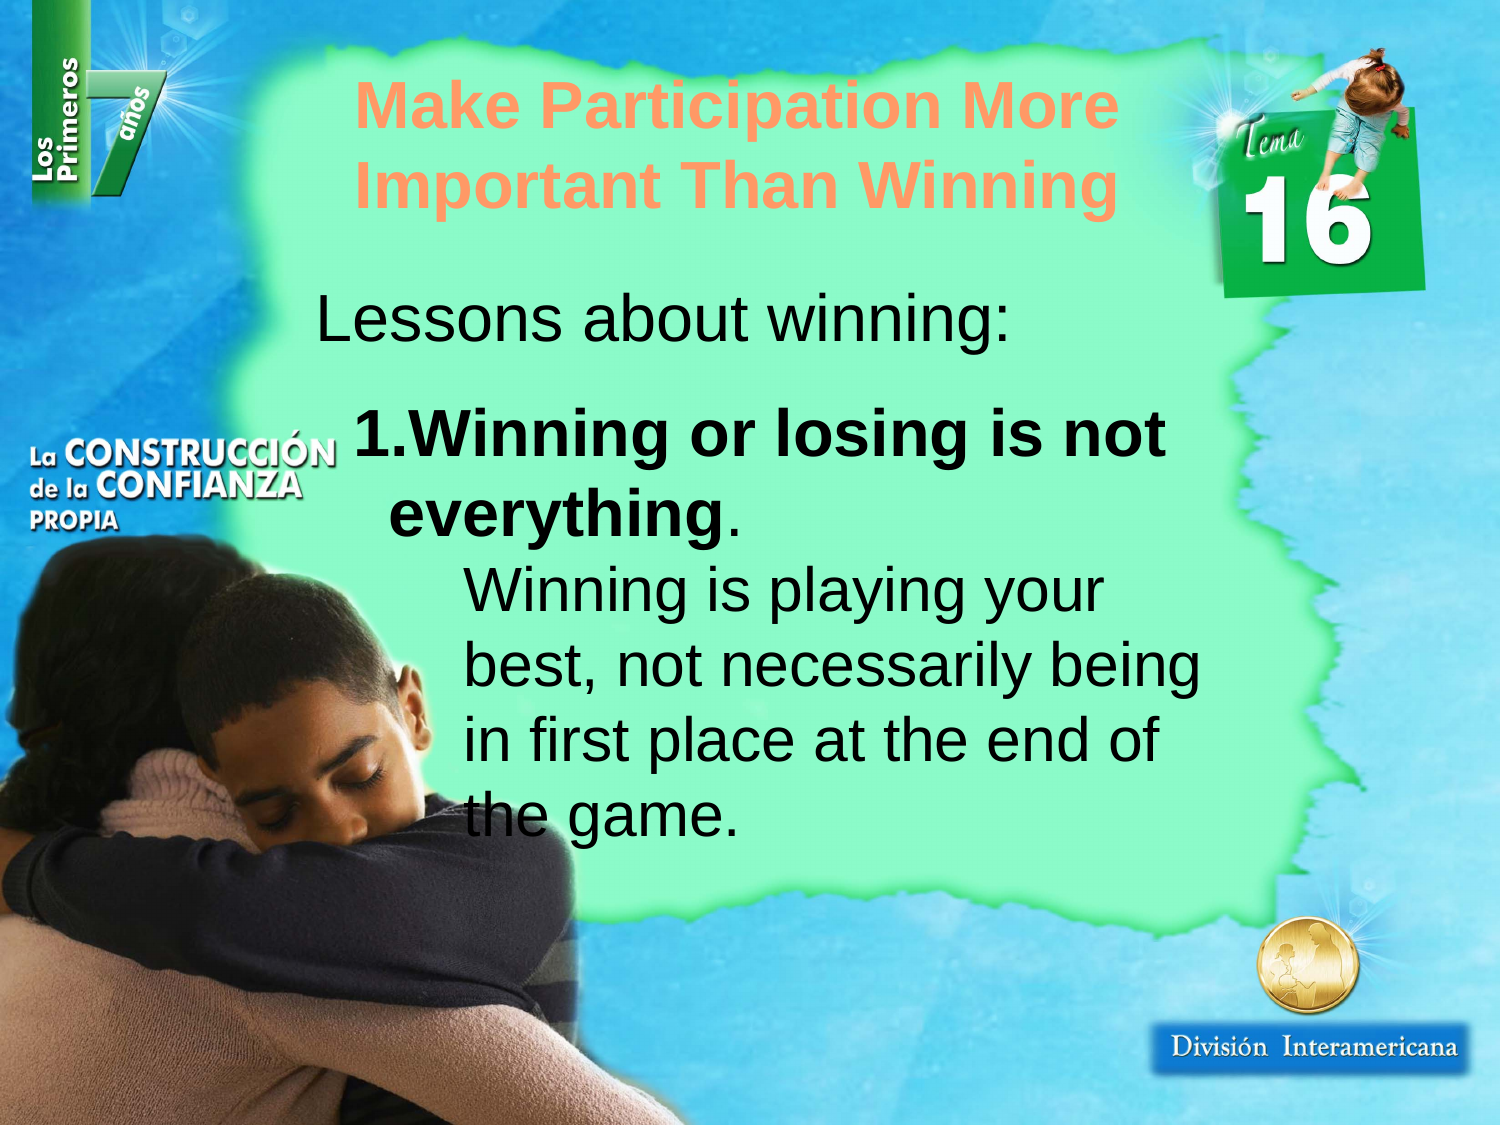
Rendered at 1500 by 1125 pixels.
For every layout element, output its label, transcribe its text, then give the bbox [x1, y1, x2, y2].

text_box Make Participation More Important Than Winning [253, 54, 1223, 230]
text_box Lessons about winning: Winning or losing is not everything. Winning is playing your best, not necessarily being in first place at the end of the game. [301, 267, 1270, 857]
picture [0, 0, 1500, 1125]
